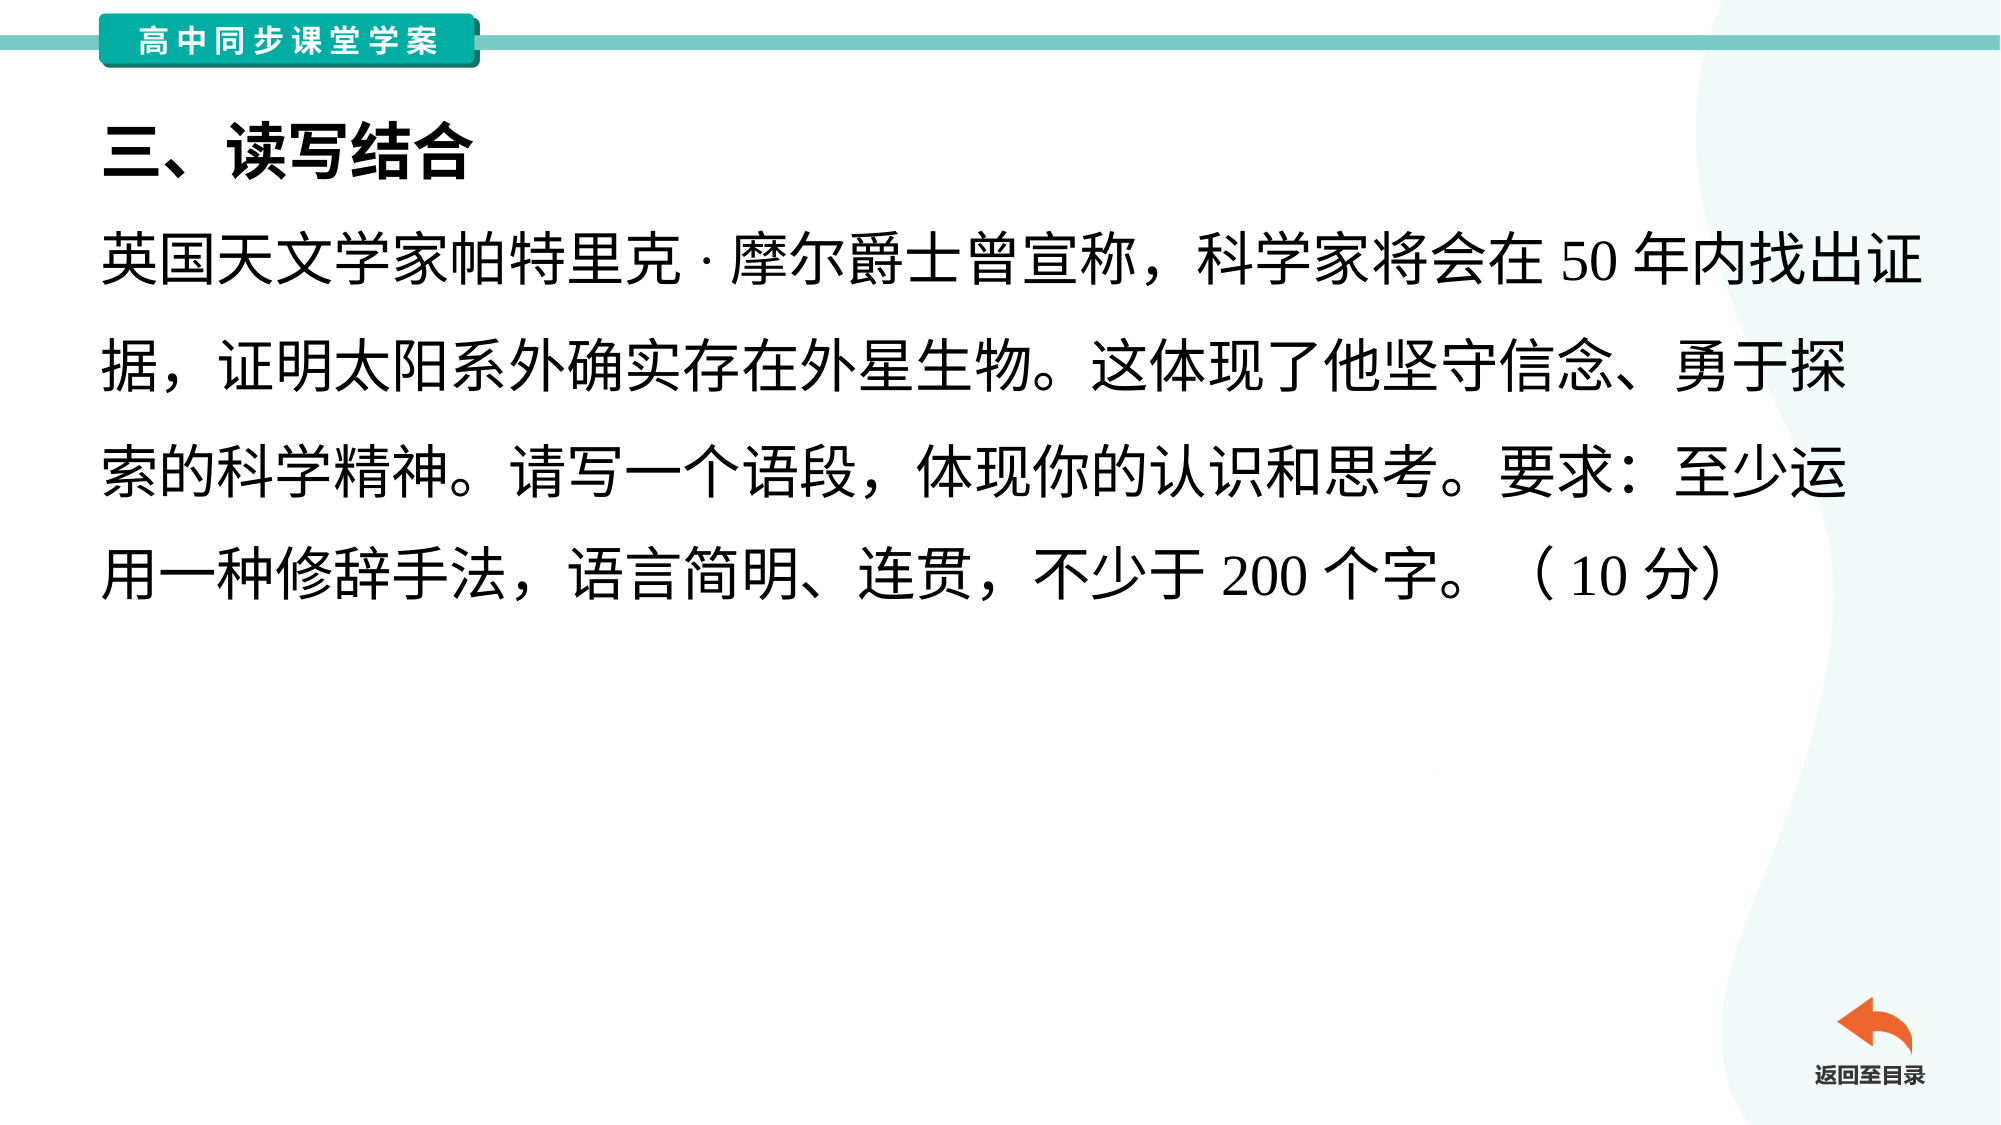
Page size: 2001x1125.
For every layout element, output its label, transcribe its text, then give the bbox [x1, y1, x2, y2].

picture [0, 0, 2000, 1125]
text_box 英国天文学家帕特里克·摩尔爵士曾宣称，科学家将会在50年内找出证 据，证明太阳系外确实存在外星生物。这体现了他坚守信念、勇于探 索的科学精神。请写一个语段，体现你的认识和思考。要求：至少运 用一种修辞手法，语言简明、连贯，不少于200个字。（10分） [100, 186, 1899, 596]
text_box 三、读写结合 [100, 76, 1899, 186]
